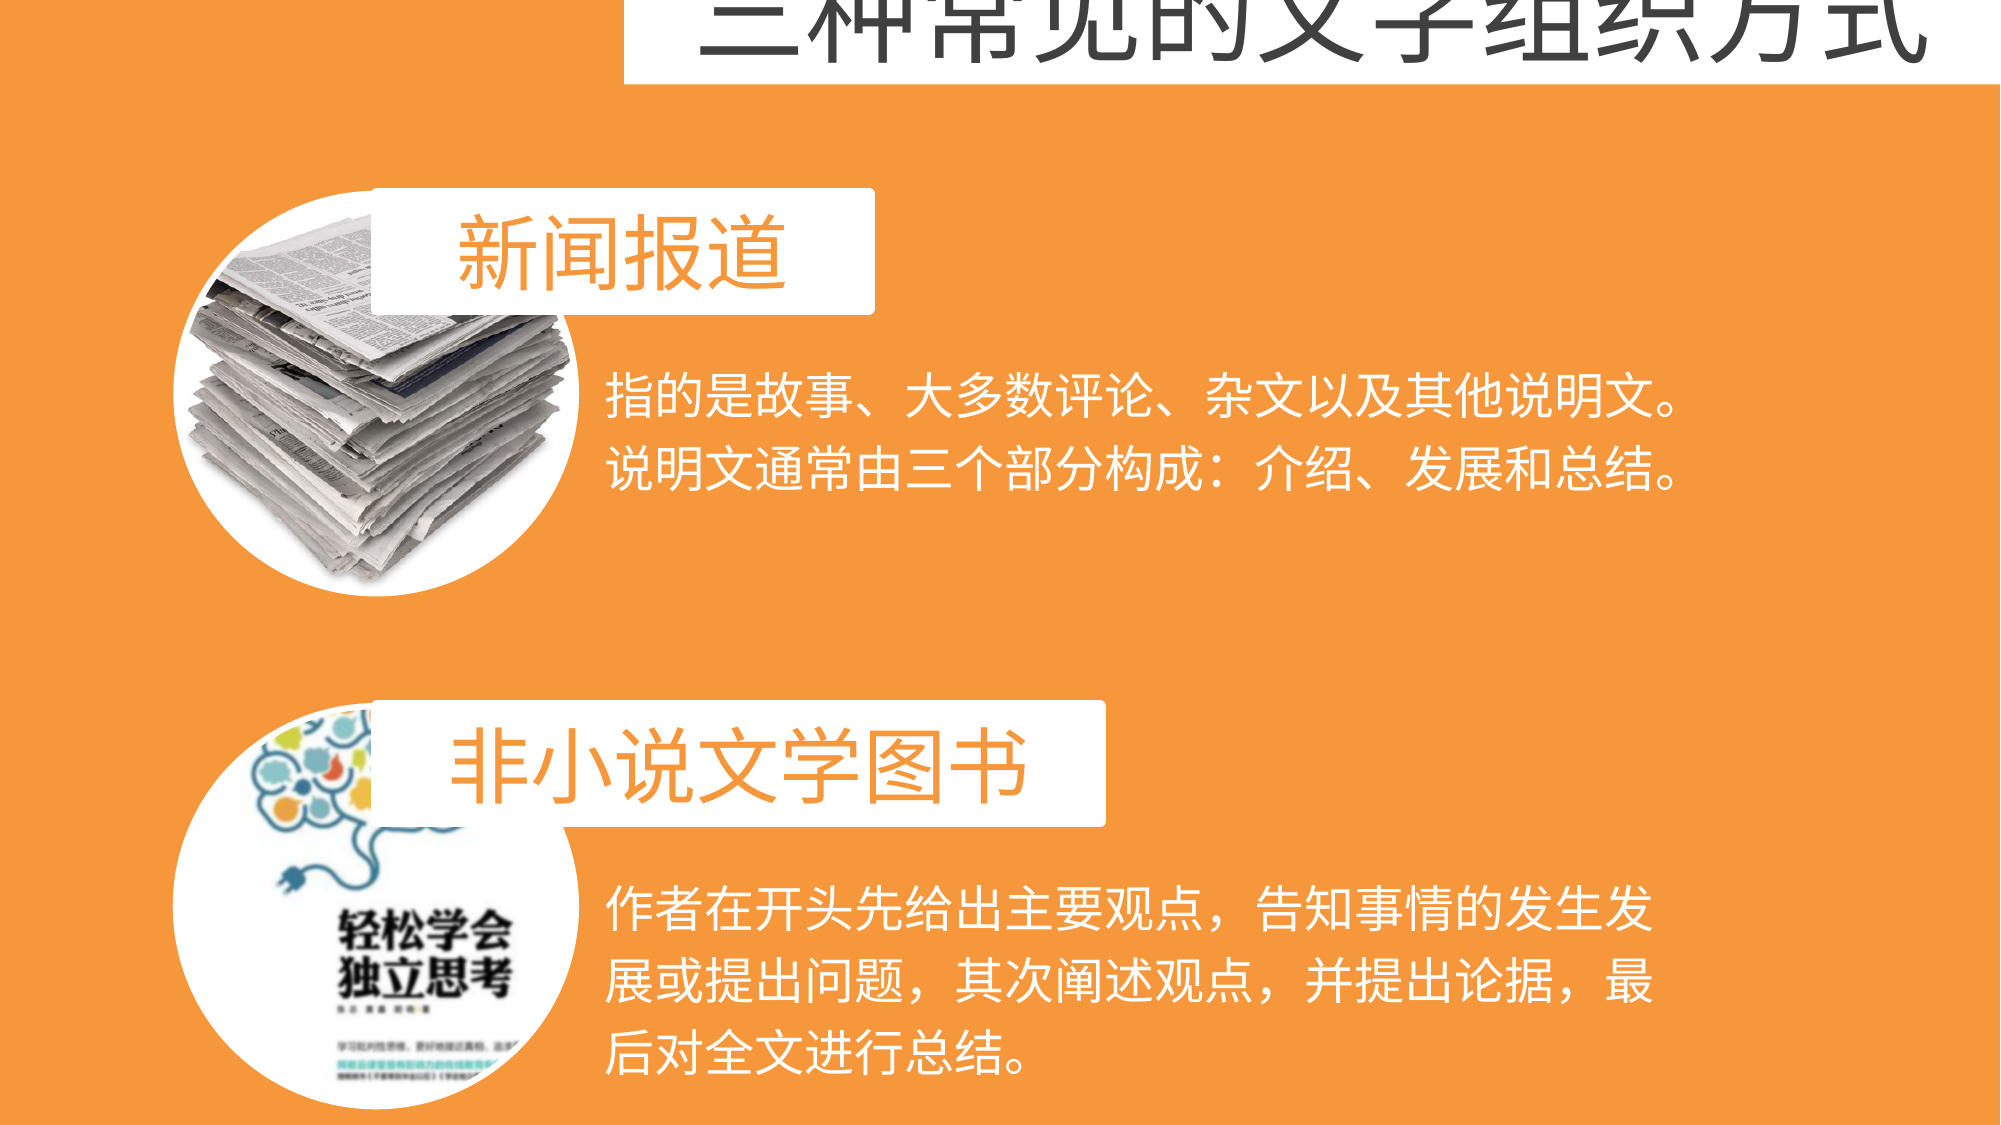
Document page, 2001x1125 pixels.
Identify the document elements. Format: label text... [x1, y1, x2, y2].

text_box 指的是故事、大多数评论、杂文以及其他说明文。 说明文通常由三个部分构成：介绍、发展和总结。 [589, 345, 1707, 505]
text_box 三种常见的文字组织方式 [624, 0, 2000, 85]
text_box 新闻报道 [576, 193, 869, 309]
text_box 非小说文学图书 [576, 706, 1100, 822]
picture [176, 193, 576, 594]
picture [175, 706, 576, 1107]
text_box 作者在开头先给出主要观点，告知事情的发生发展或提出问题，其次阐述观点，并提出论据，最后对全文进行总结。 [589, 858, 1707, 1089]
